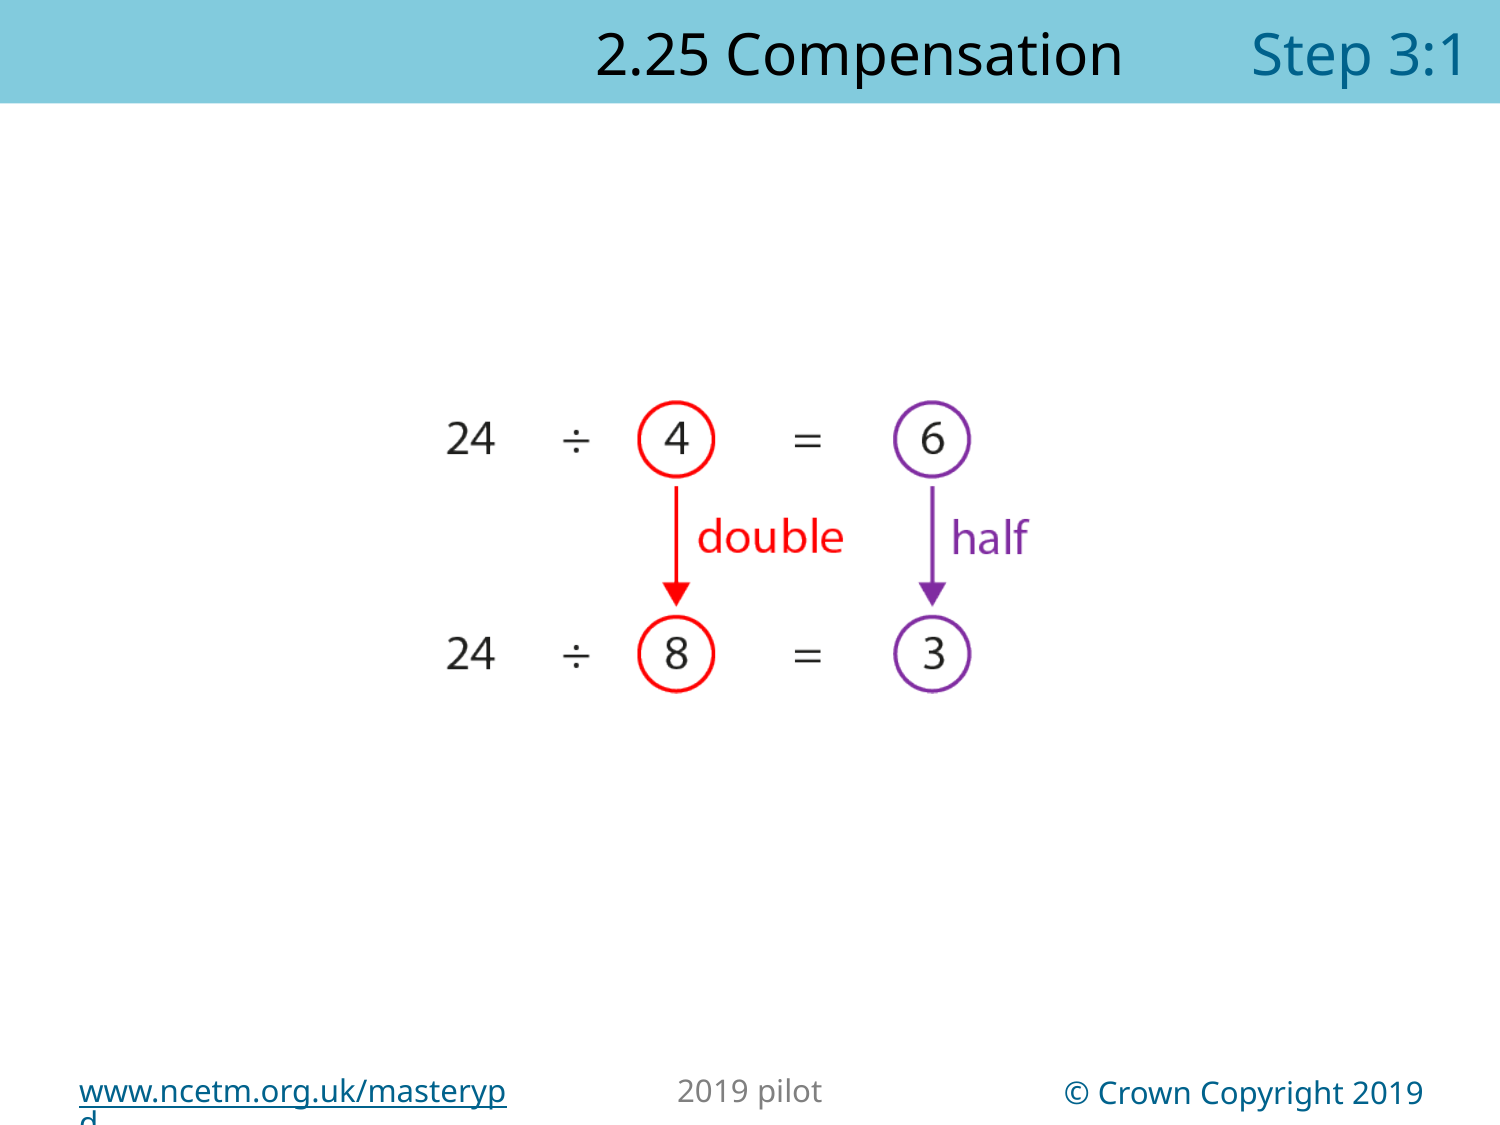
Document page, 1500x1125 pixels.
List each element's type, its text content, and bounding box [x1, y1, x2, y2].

list 2.25 Compensation Step 3:1 [0, 0, 1500, 104]
picture [444, 399, 1032, 694]
